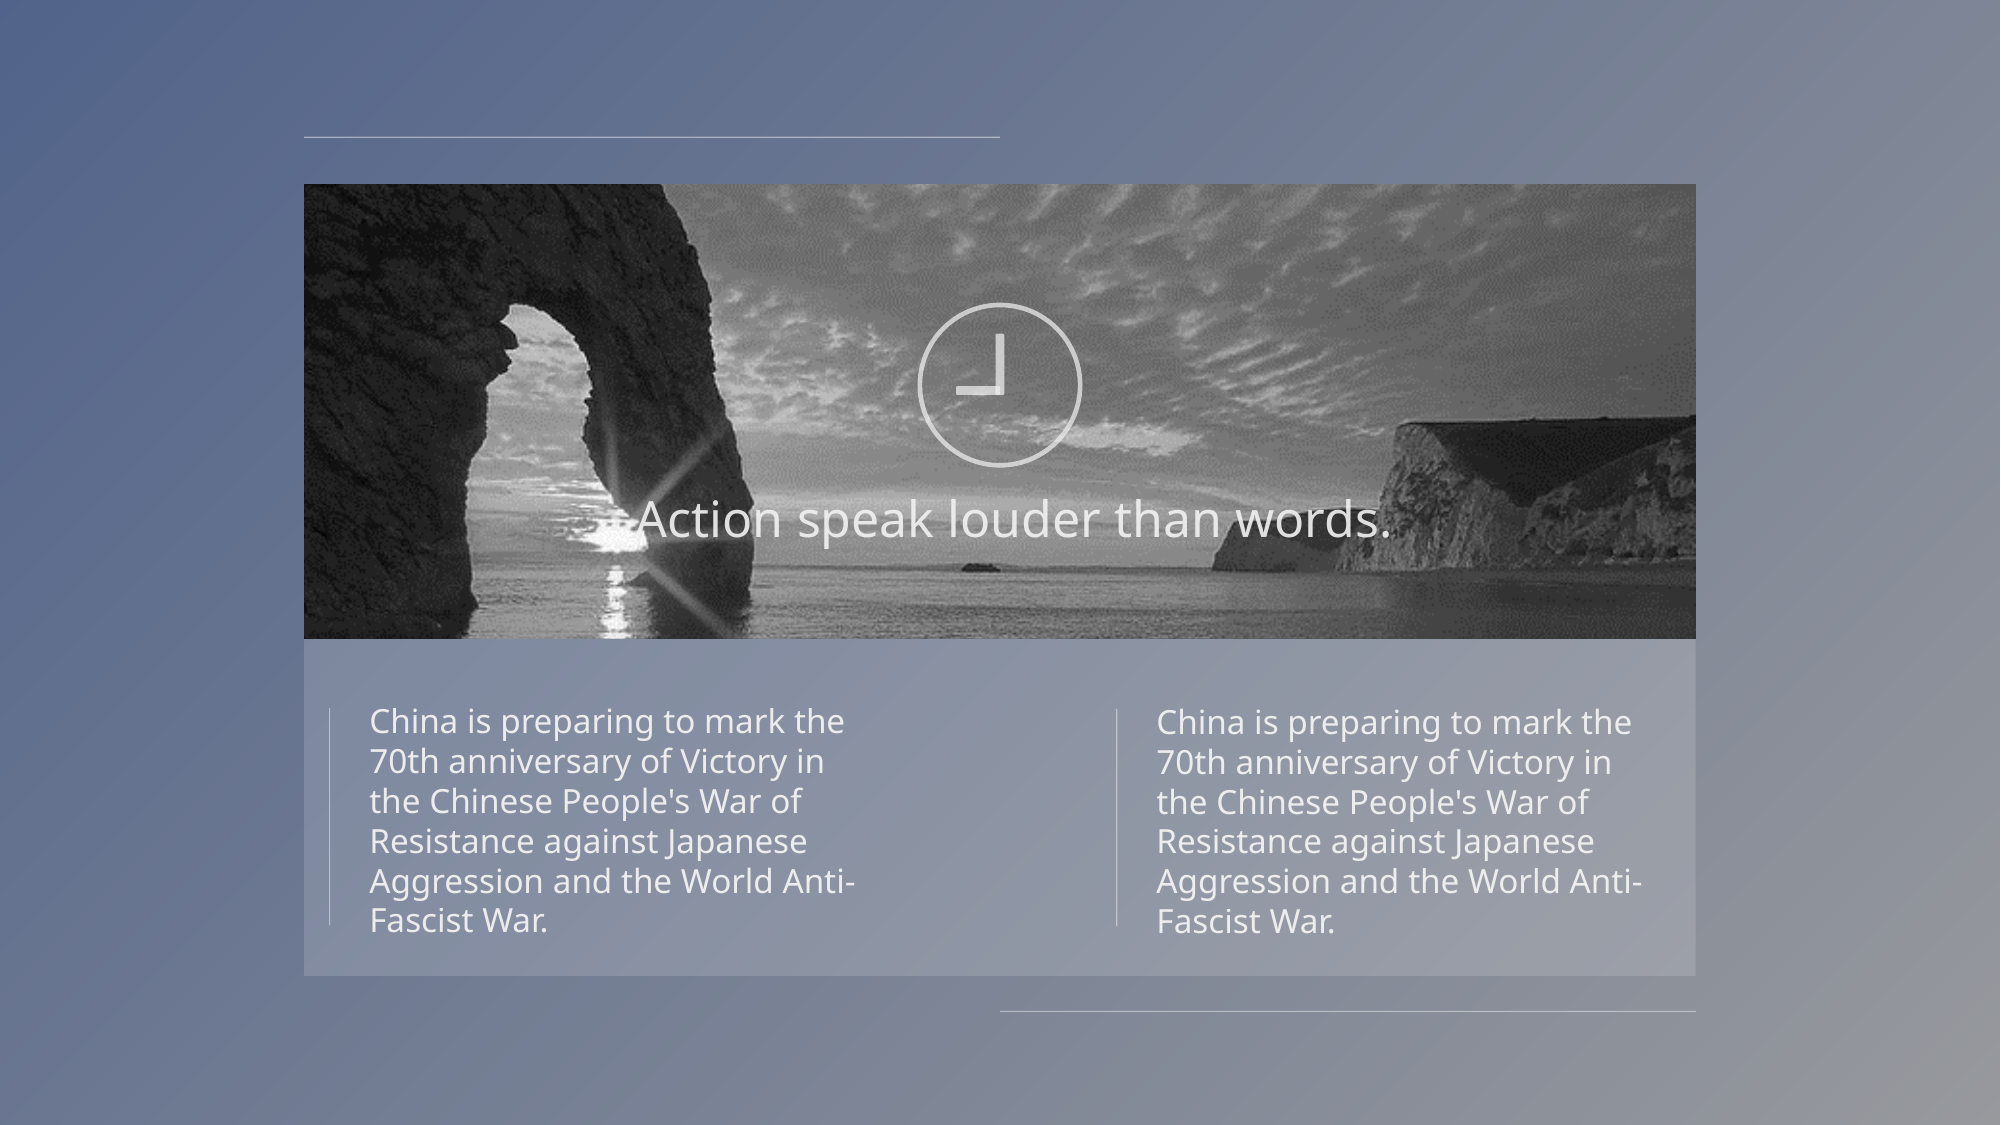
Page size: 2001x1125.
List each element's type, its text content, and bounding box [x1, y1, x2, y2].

text_box China is preparing to mark the 70th anniversary of Victory in the Chinese People's War of Resistance against Japanese Aggression and the World Anti-Fascist War. [1141, 693, 1675, 948]
text_box China is preparing to mark the 70th anniversary of Victory in the Chinese People's War of Resistance against Japanese Aggression and the World Anti-Fascist War. [354, 692, 888, 947]
picture [304, 184, 1696, 639]
text_box [303, 638, 1697, 977]
